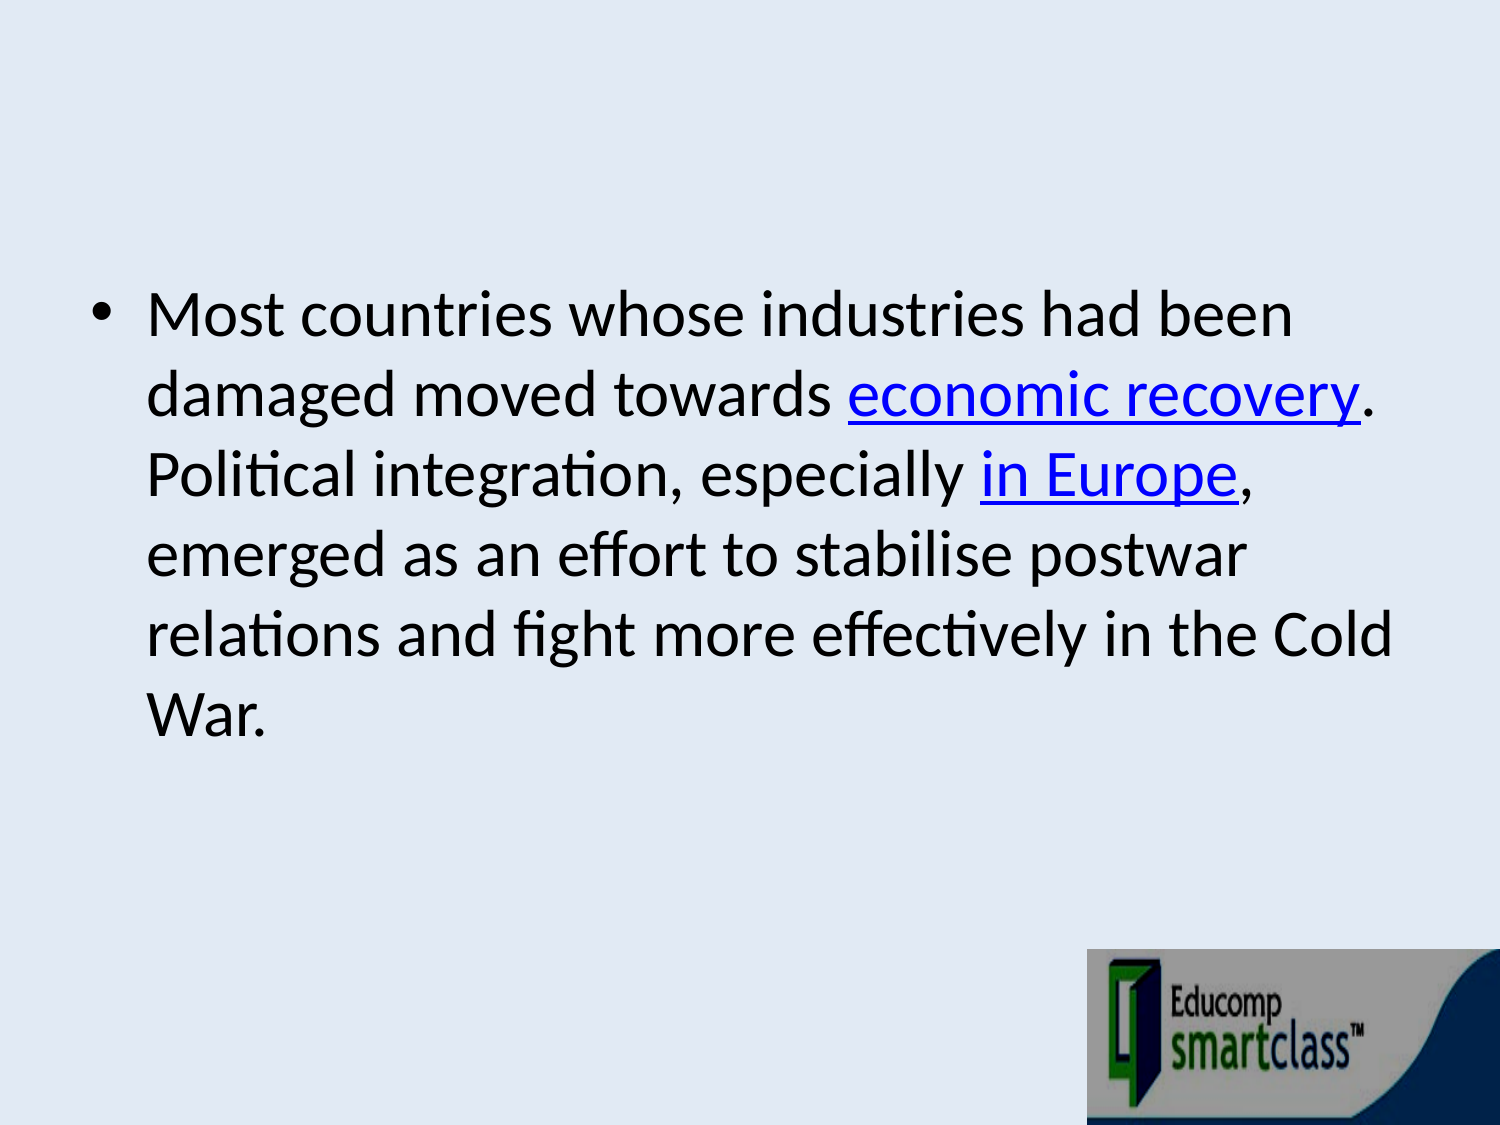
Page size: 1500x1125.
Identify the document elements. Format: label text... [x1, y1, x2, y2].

picture [1087, 949, 1500, 1125]
list Most countries whose industries had been damaged moved towards economic recovery. Political integration, especially in Europe, emerged as an effort to stabilise postwar relations and fight more effectively in the Cold War. [75, 262, 1425, 1005]
